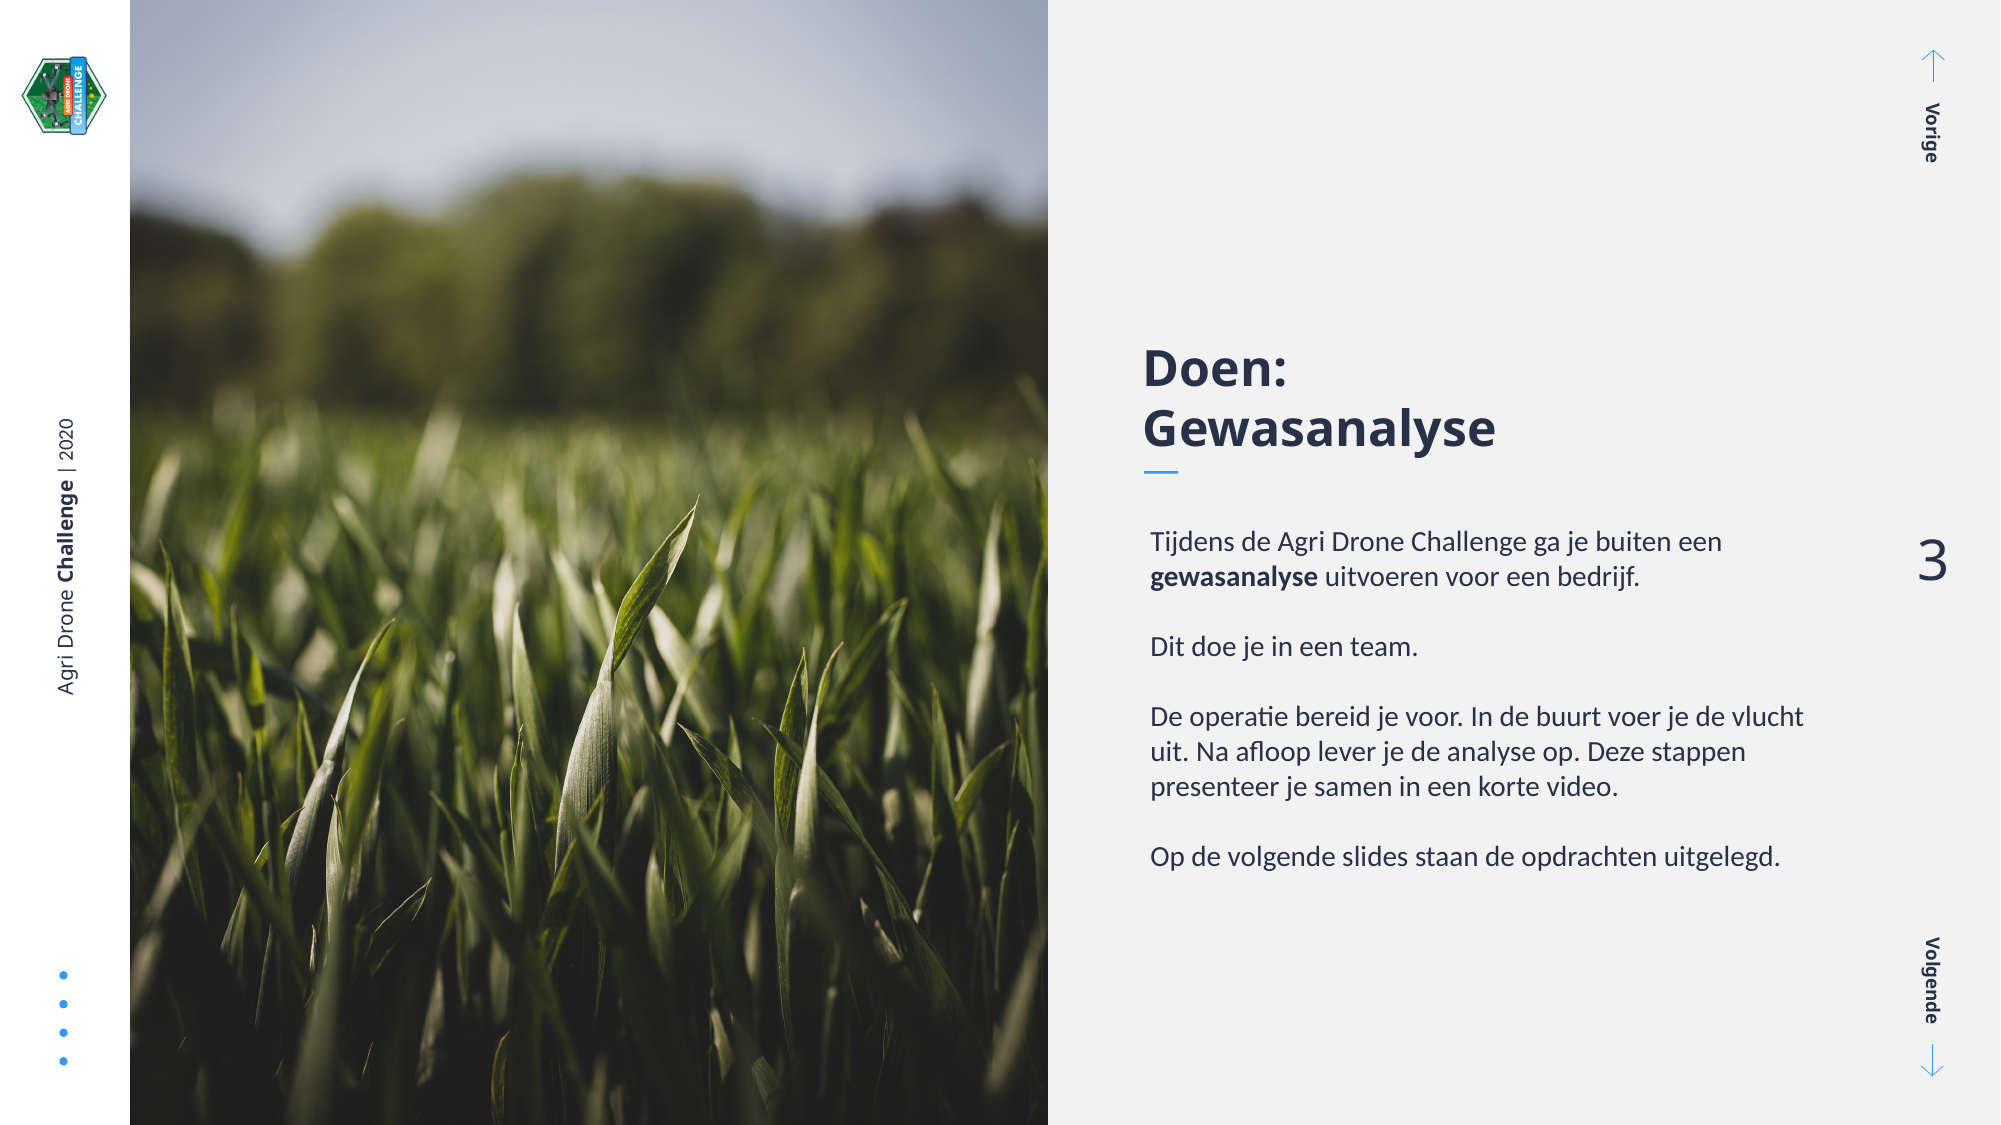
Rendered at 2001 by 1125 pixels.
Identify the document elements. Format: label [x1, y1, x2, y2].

picture [130, 0, 1048, 1125]
picture [19, 50, 110, 142]
text_box [1130, 329, 1827, 884]
